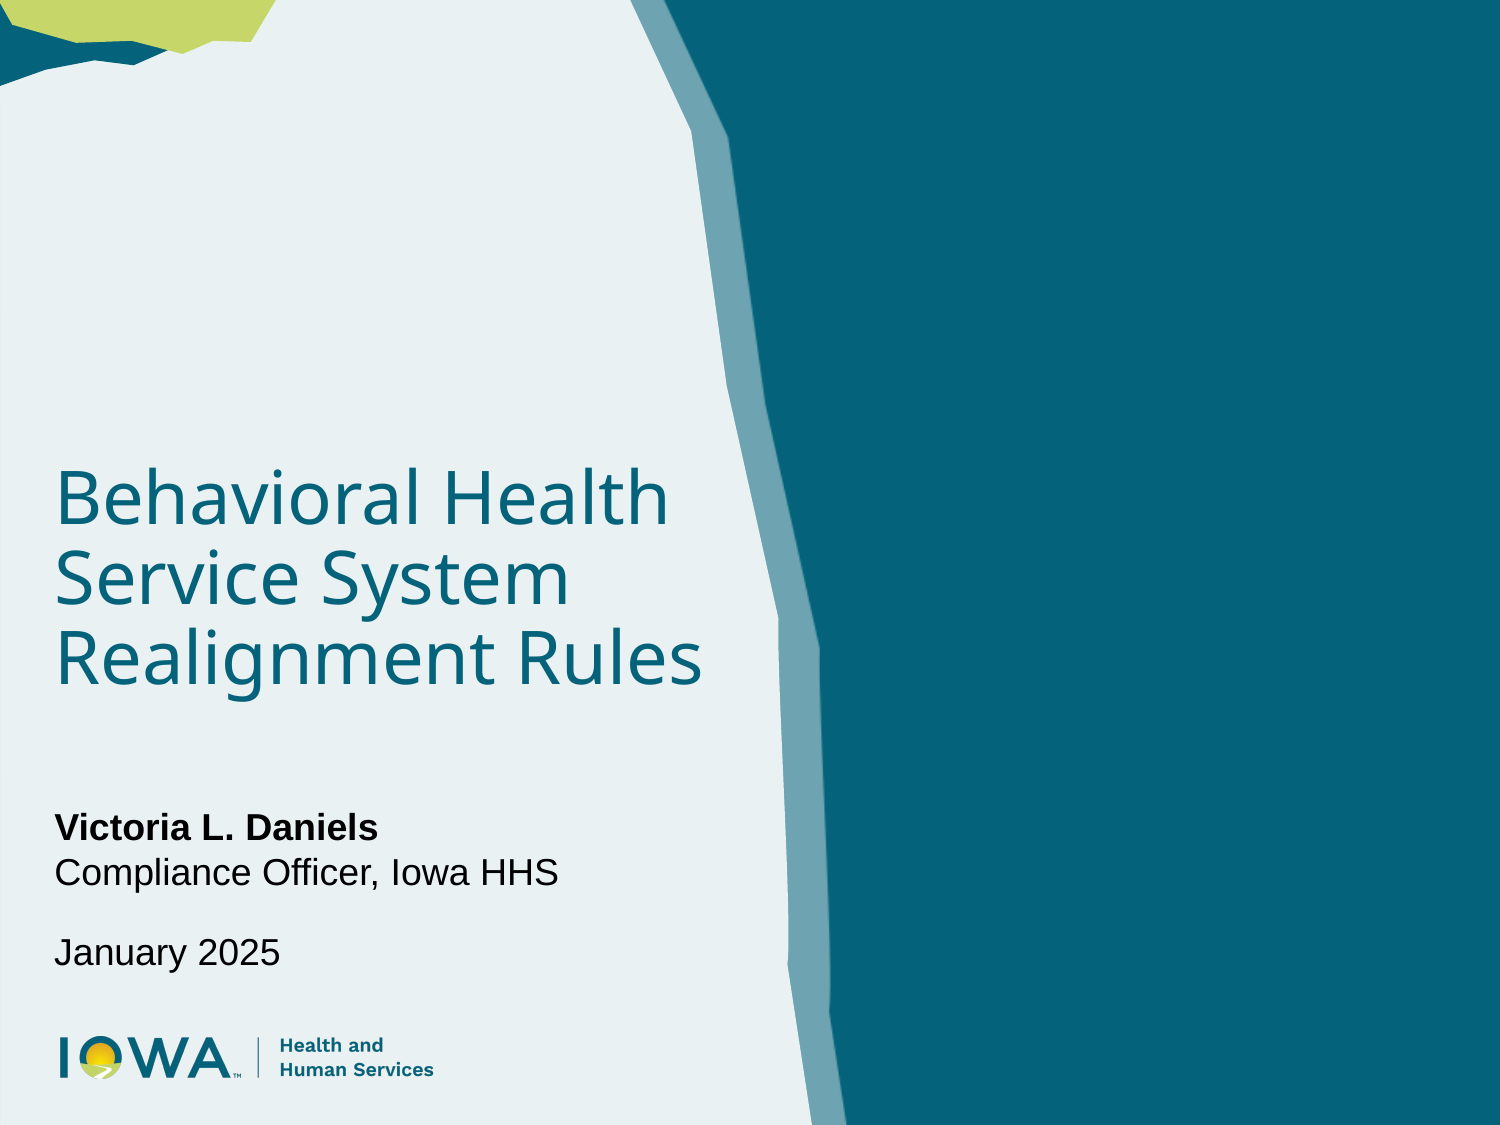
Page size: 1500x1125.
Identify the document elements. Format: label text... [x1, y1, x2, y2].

picture [60, 1036, 434, 1079]
title Behavioral Health Service System Realignment Rules [39, 447, 750, 798]
text_box Victoria L. Daniels Compliance Officer, Iowa HHS [39, 795, 595, 901]
text_box January 2025 [39, 920, 595, 980]
